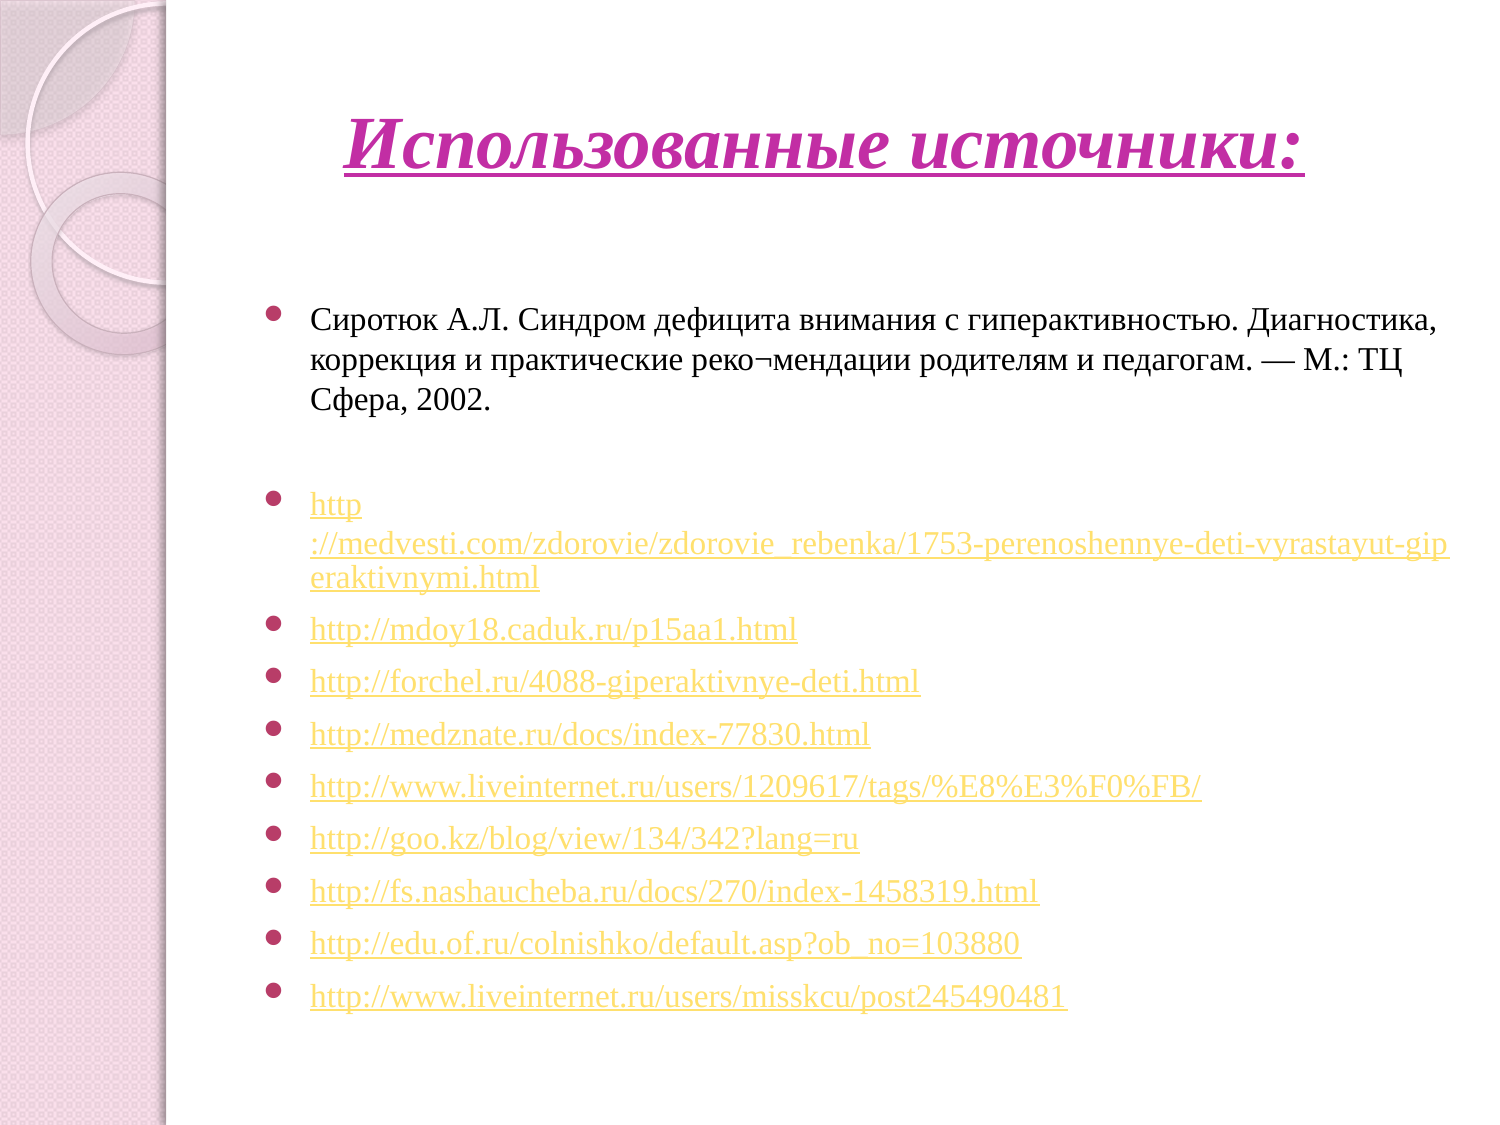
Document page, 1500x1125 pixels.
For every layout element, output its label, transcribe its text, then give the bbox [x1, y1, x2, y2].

list Сиротюк А.Л. Синдром дефицита внимания с гиперактивностью. Диагностика, коррекция и практические реко¬мендации родителям и педагогам. — М.: ТЦ Сфера, 2002. http://medvesti.com/zdorovie/zdorovie_rebenka/1753-perenoshennye-deti-vyrastayut-giperaktivnymi.html http://mdoy18.caduk.ru/p15aa1.html http://forchel.ru/4088-giperaktivnye-deti.html http://medznate.ru/docs/index-77830.html http://www.liveinternet.ru/users/1209617/tags/%E8%E3%F0%FB/ http://goo.kz/blog/view/134/342?lang=ru http://fs.nashaucheba.ru/docs/270/index-1458319.html http://edu.of.ru/colnishko/default.asp?ob_no=103880 http://www.liveinternet.ru/users/misskcu/post245490481 [235, 237, 1466, 1025]
title Использованные источники: [235, 45, 1466, 233]
